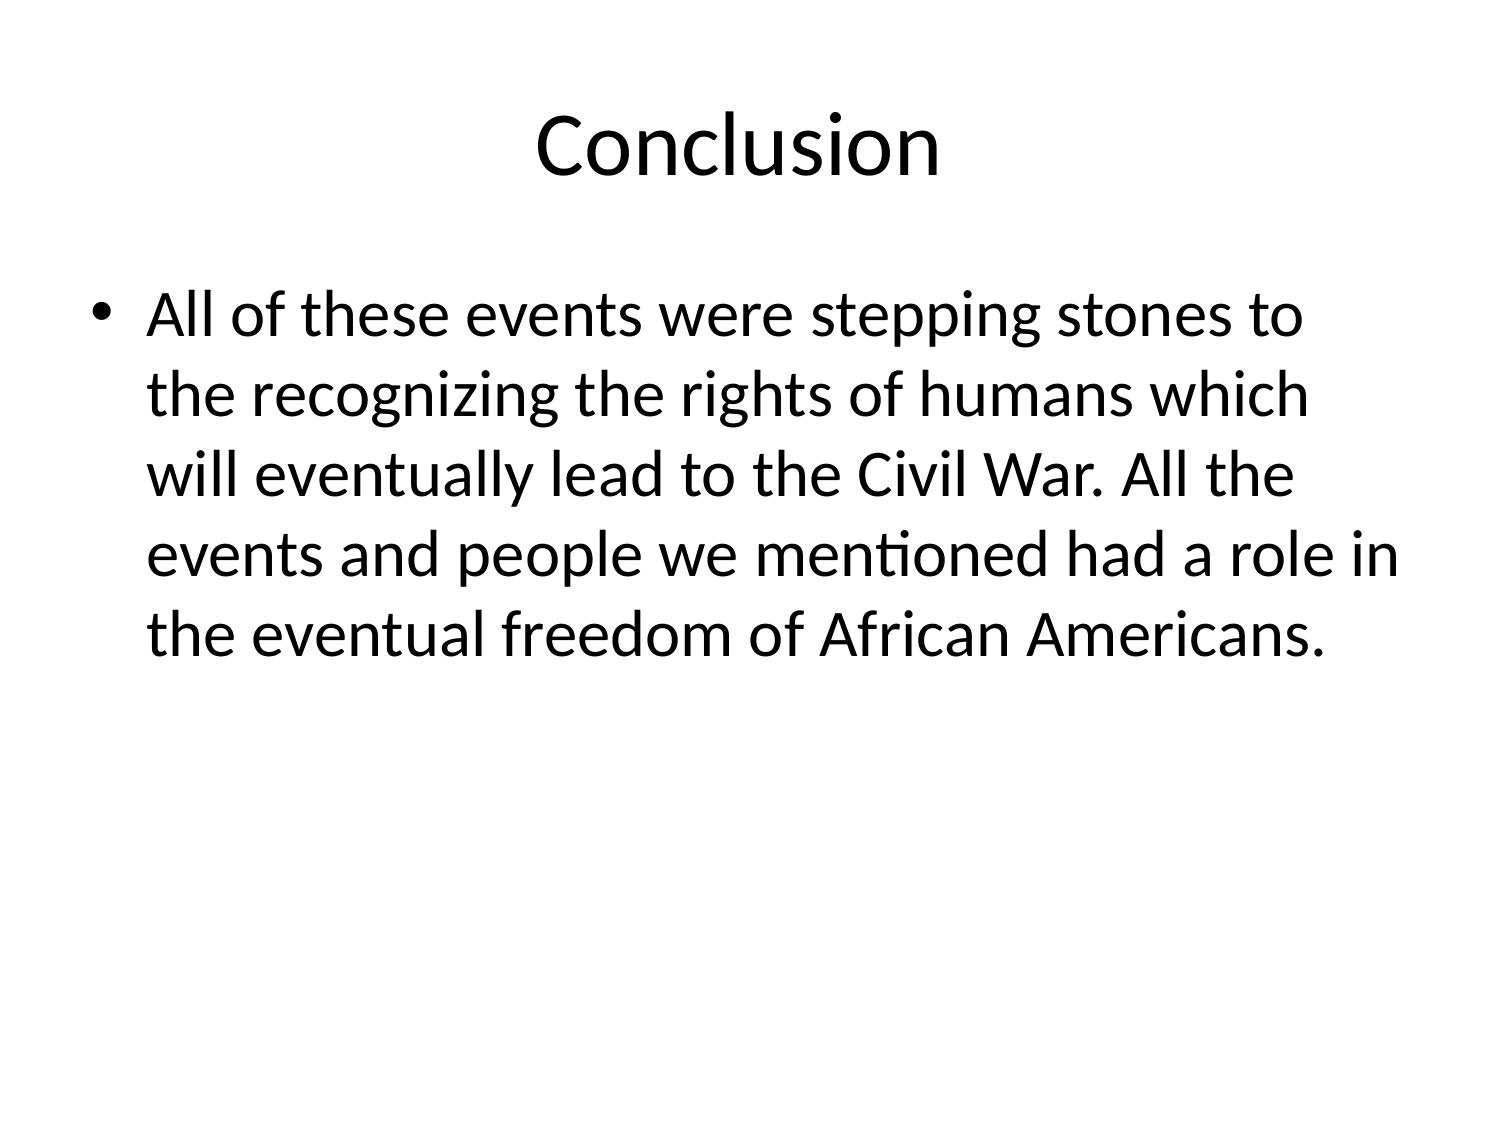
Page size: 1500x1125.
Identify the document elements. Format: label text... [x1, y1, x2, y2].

title Conclusion [75, 45, 1425, 233]
list All of these events were stepping stones to the recognizing the rights of humans which will eventually lead to the Civil War. All the events and people we mentioned had a role in the eventual freedom of African Americans. [75, 262, 1425, 1005]
